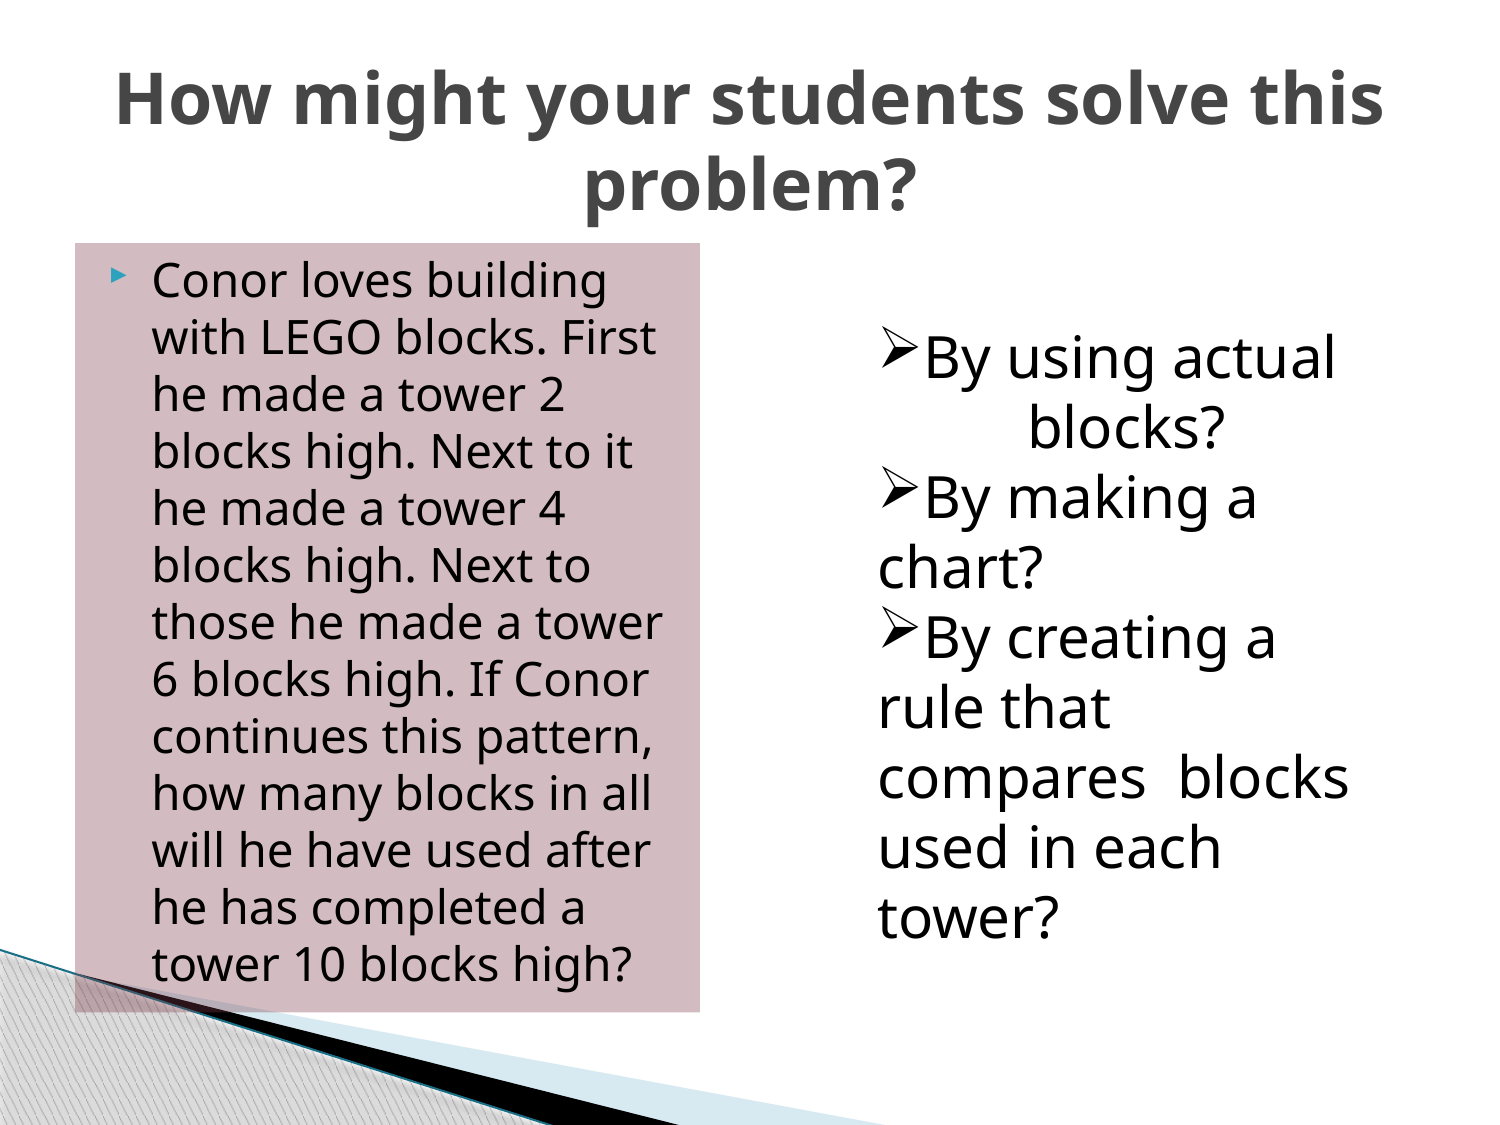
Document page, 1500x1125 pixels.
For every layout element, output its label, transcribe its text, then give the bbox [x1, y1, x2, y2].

title How might your students solve this problem? [75, 45, 1425, 233]
list Conor loves building with LEGO blocks. First he made a tower 2 blocks high. Next to it he made a tower 4 blocks high. Next to those he made a tower 6 blocks high. If Conor continues this pattern, how many blocks in all will he have used after he has completed a tower 10 blocks high? [75, 243, 700, 1013]
text_box By using actual blocks? By making a chart? By creating a rule that compares blocks used in each tower? [862, 312, 1388, 958]
